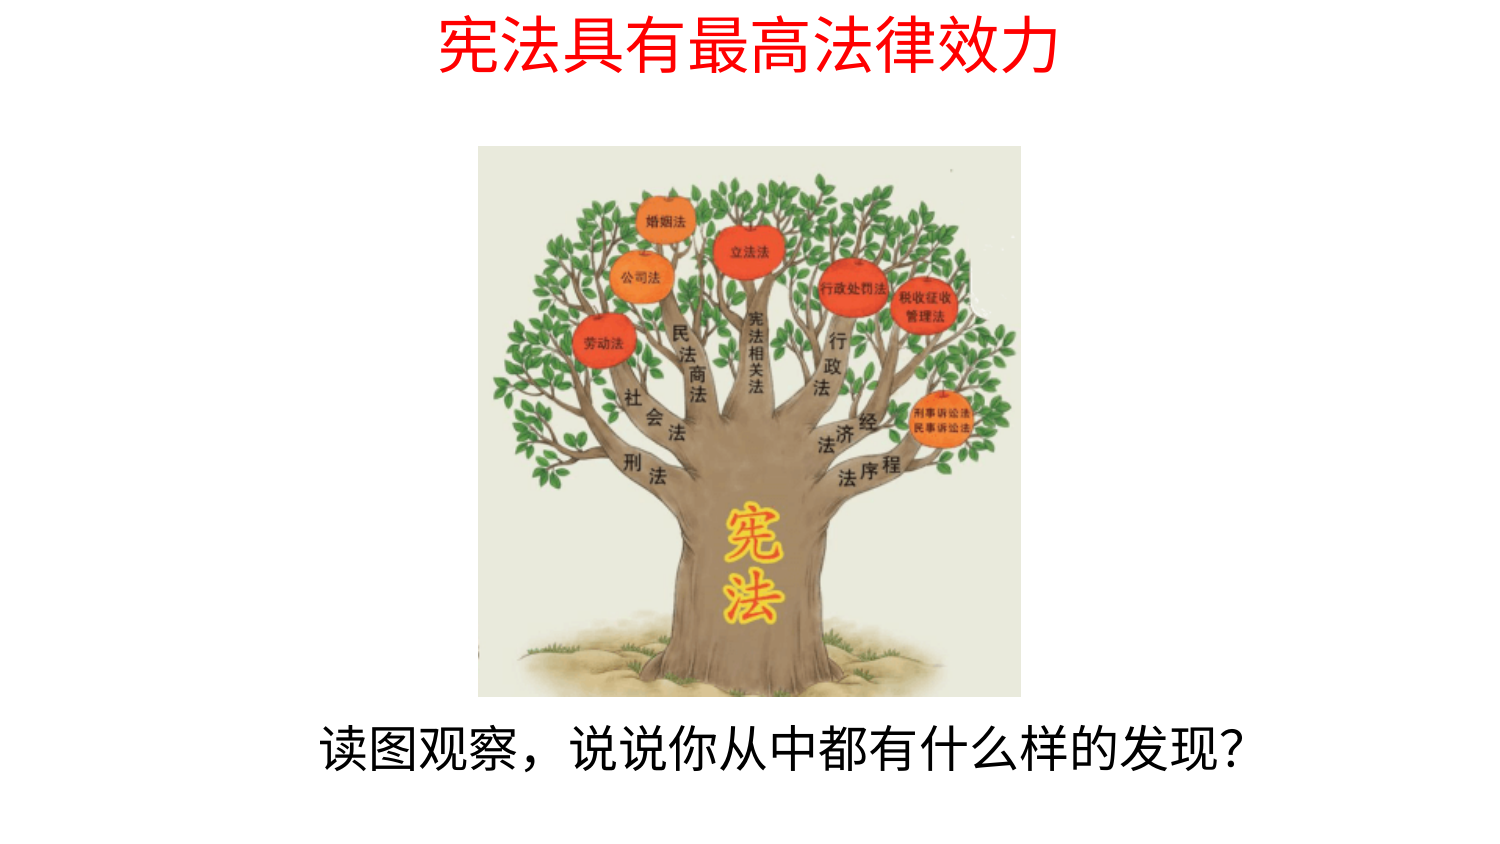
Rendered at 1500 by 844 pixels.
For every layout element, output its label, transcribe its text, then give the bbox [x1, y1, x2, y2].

text_box 读图观察，说说你从中都有什么样的发现？ [307, 711, 1281, 784]
title 宪法具有最高法律效力 [0, 0, 1500, 102]
picture [478, 146, 1021, 697]
